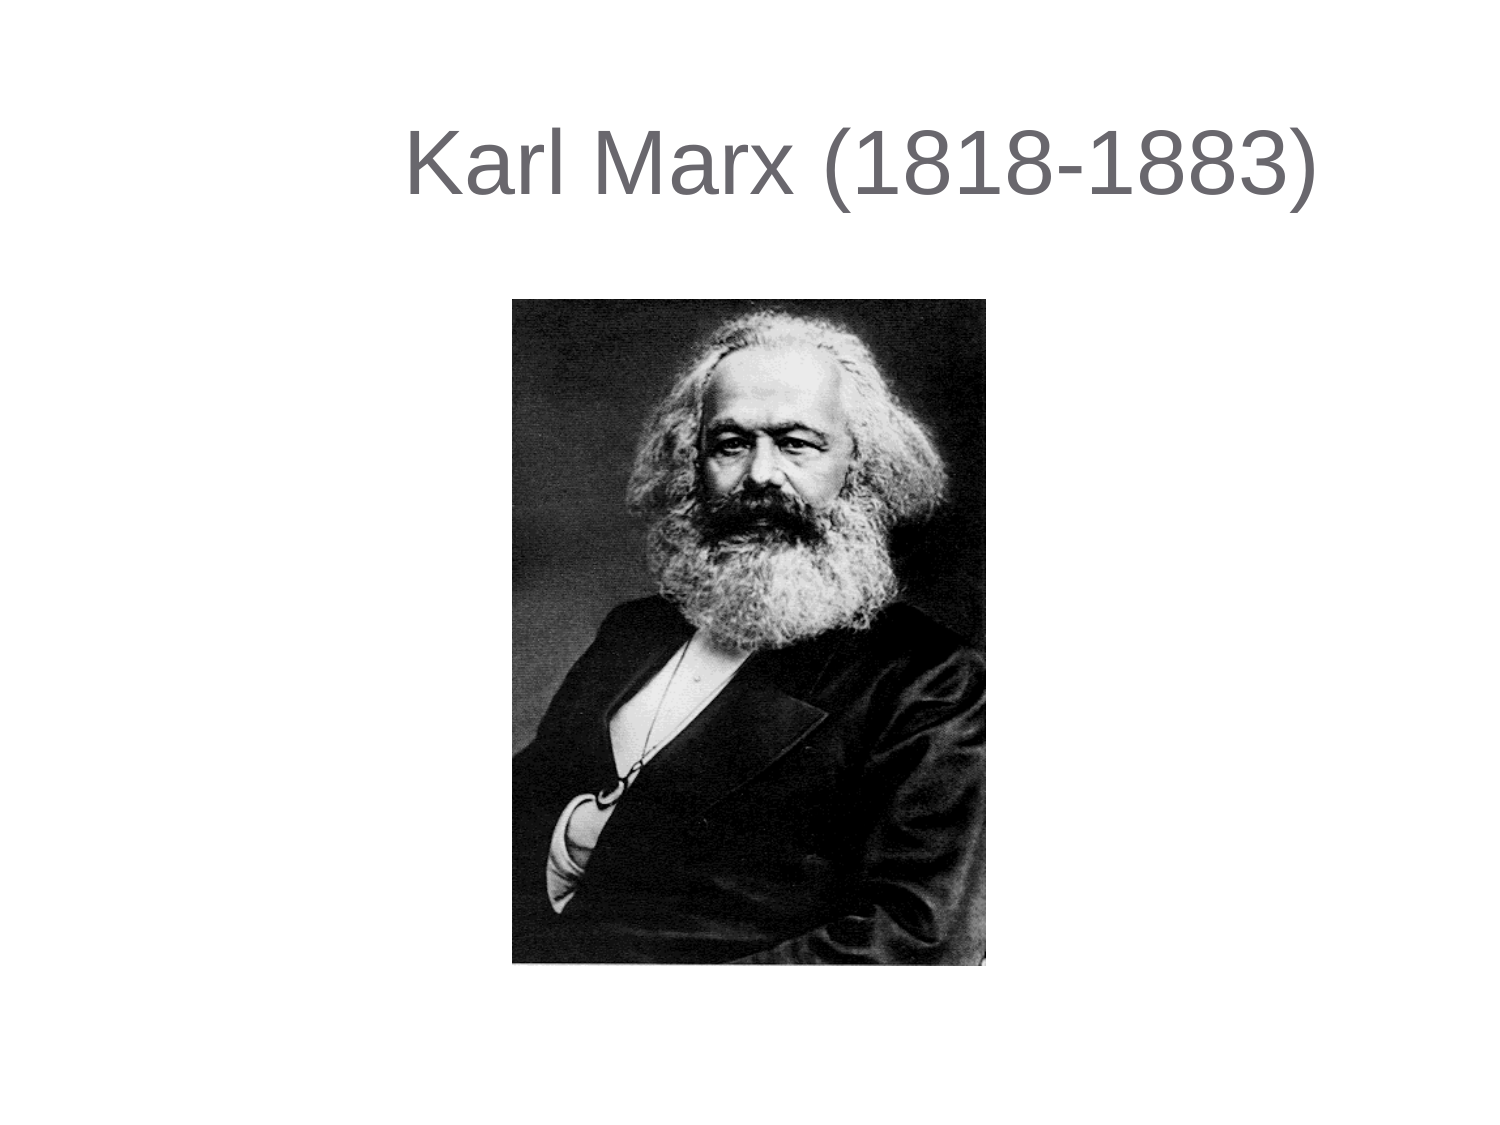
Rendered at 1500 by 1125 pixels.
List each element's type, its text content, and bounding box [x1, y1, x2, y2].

title Karl Marx (1818-1883) [225, 37, 1500, 279]
picture [512, 299, 987, 966]
